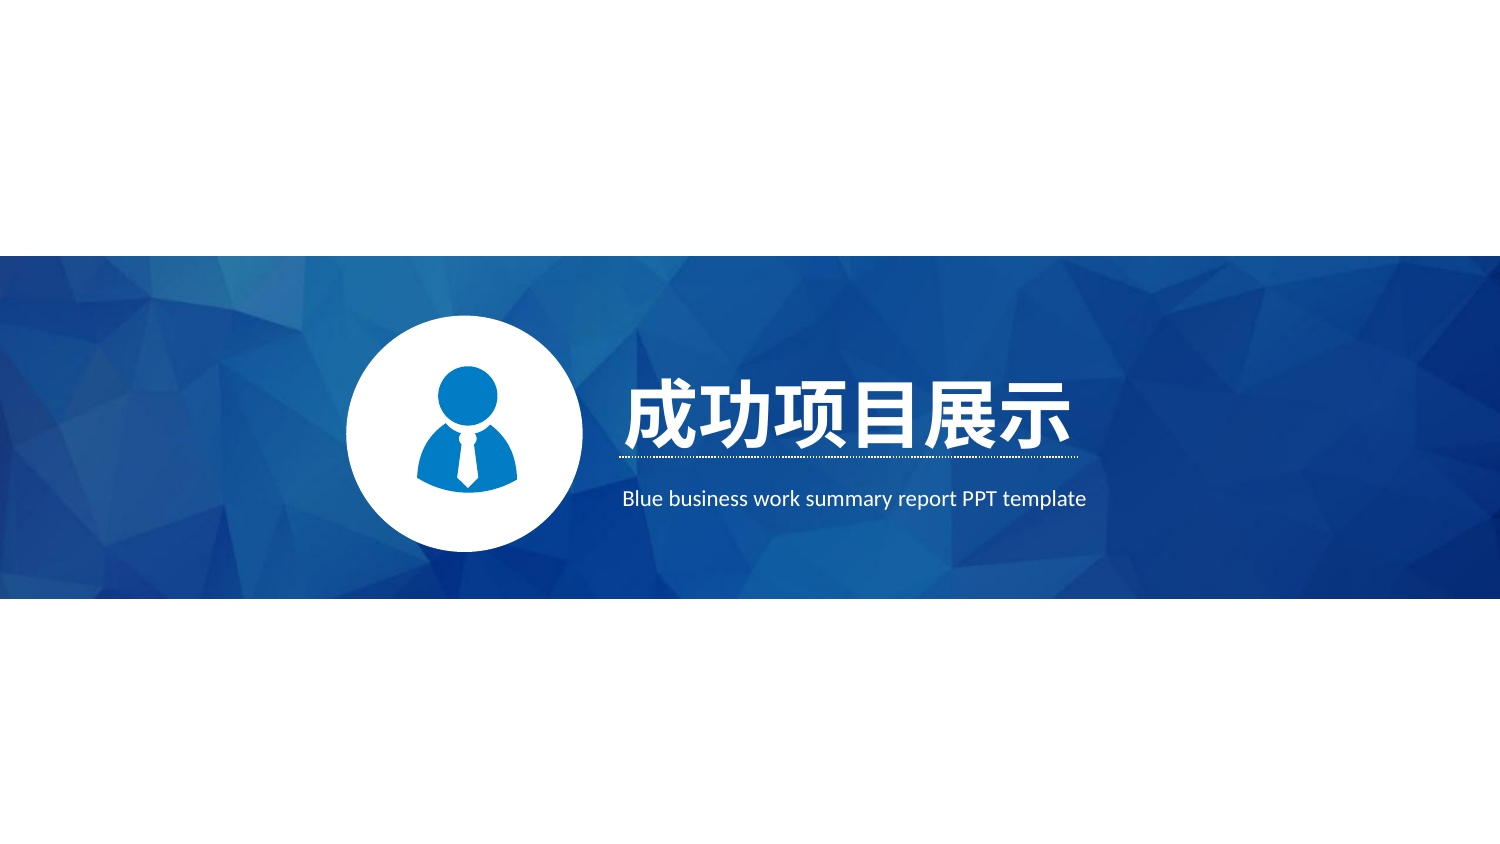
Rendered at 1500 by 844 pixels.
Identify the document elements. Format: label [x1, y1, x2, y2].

text_box [345, 315, 583, 553]
picture [0, 256, 1500, 600]
